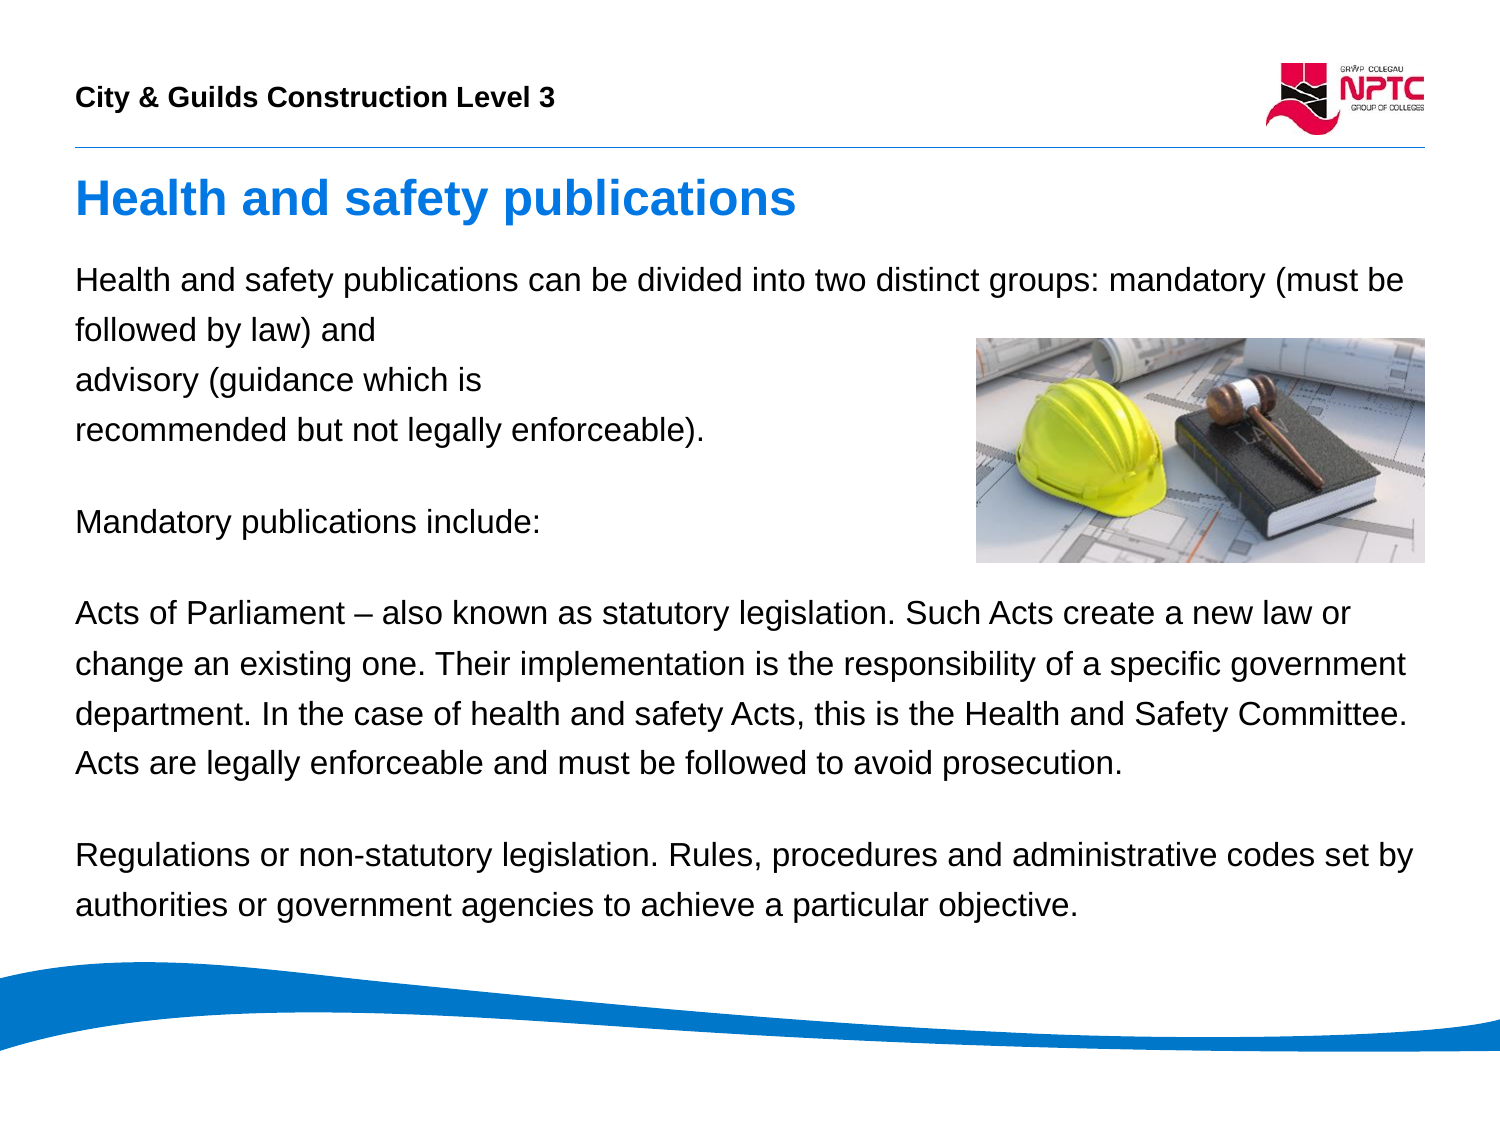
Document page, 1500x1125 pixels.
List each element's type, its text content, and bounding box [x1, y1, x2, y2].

picture [976, 338, 1426, 563]
title Health and safety publications [74, 165, 1426, 229]
picture [1266, 63, 1424, 135]
list Health and safety publications can be divided into two distinct groups: mandatory (must be followed by law) and advisory (guidance which is recommended but not legally enforceable). Mandatory publications include: Acts of Parliament – also known as statutory legislation. Such Acts create a new law or change an existing one. Their implementation is the responsibility of a specific government department. In the case of health and safety Acts, this is the Health and Safety Committee. Acts are legally enforceable and must be followed to avoid prosecution. Regulations or non-statutory legislation. Rules, procedures and administrative codes set by authorities or government agencies to achieve a particular objective. [74, 247, 1426, 946]
